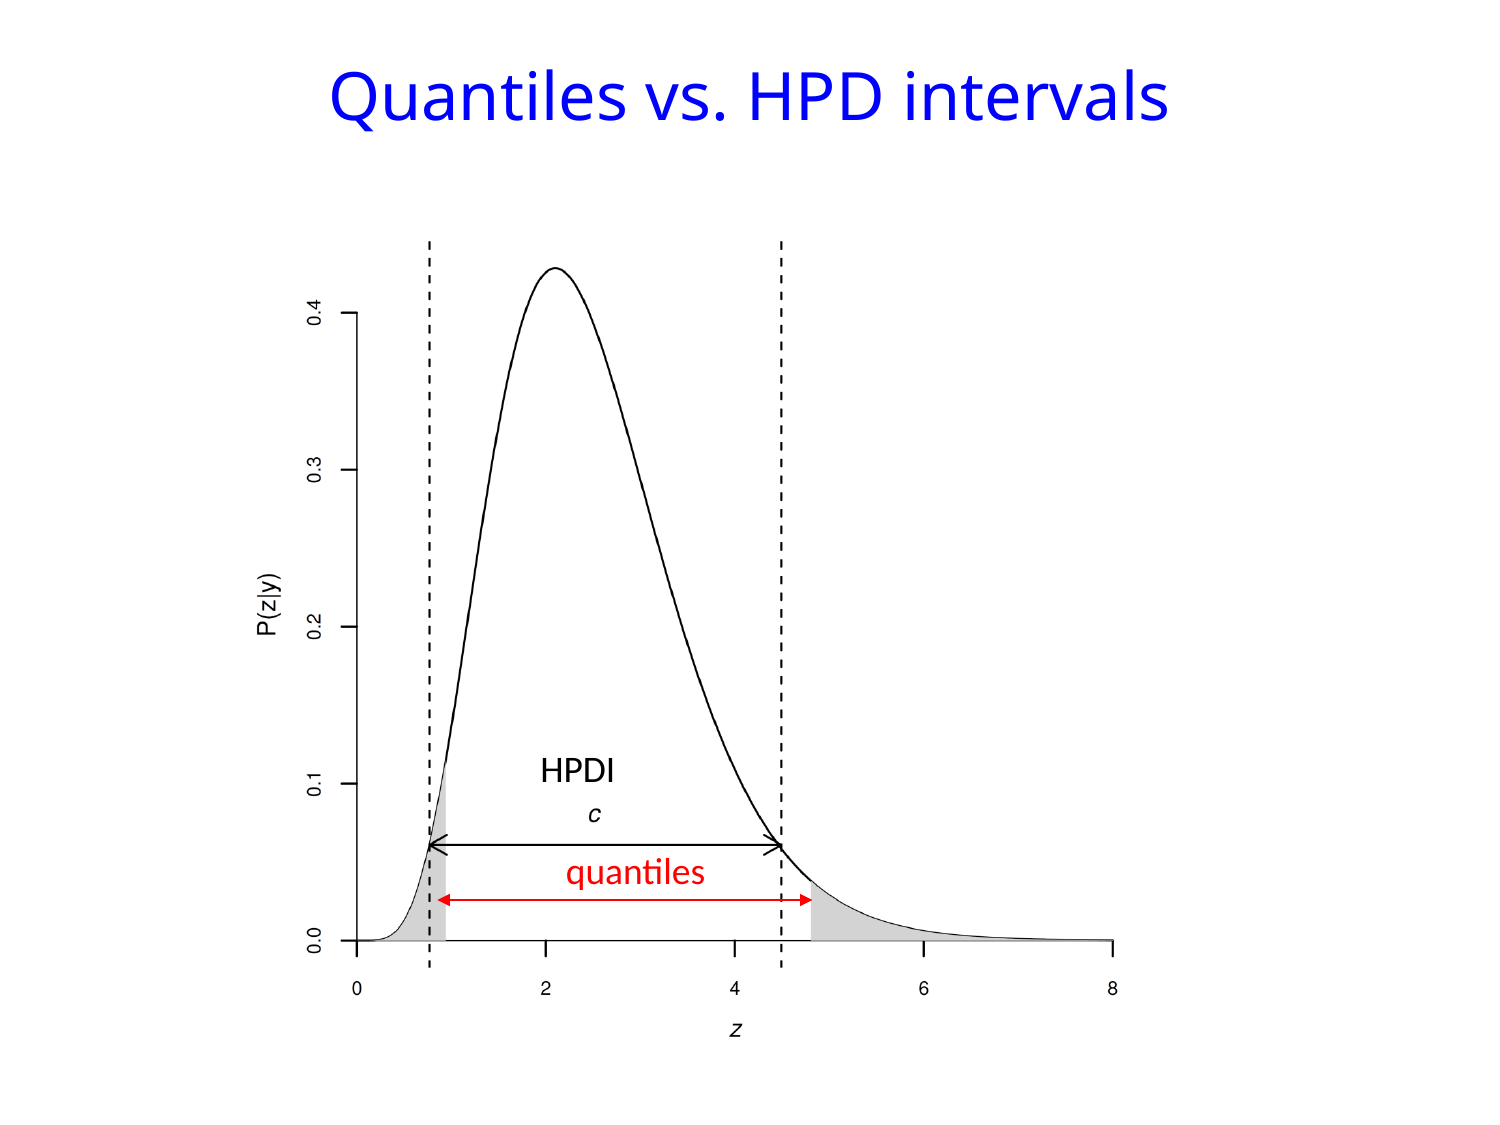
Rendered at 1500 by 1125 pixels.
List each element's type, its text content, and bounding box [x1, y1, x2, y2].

picture [162, 187, 1226, 1099]
title Quantiles vs. HPD intervals [75, 0, 1425, 188]
